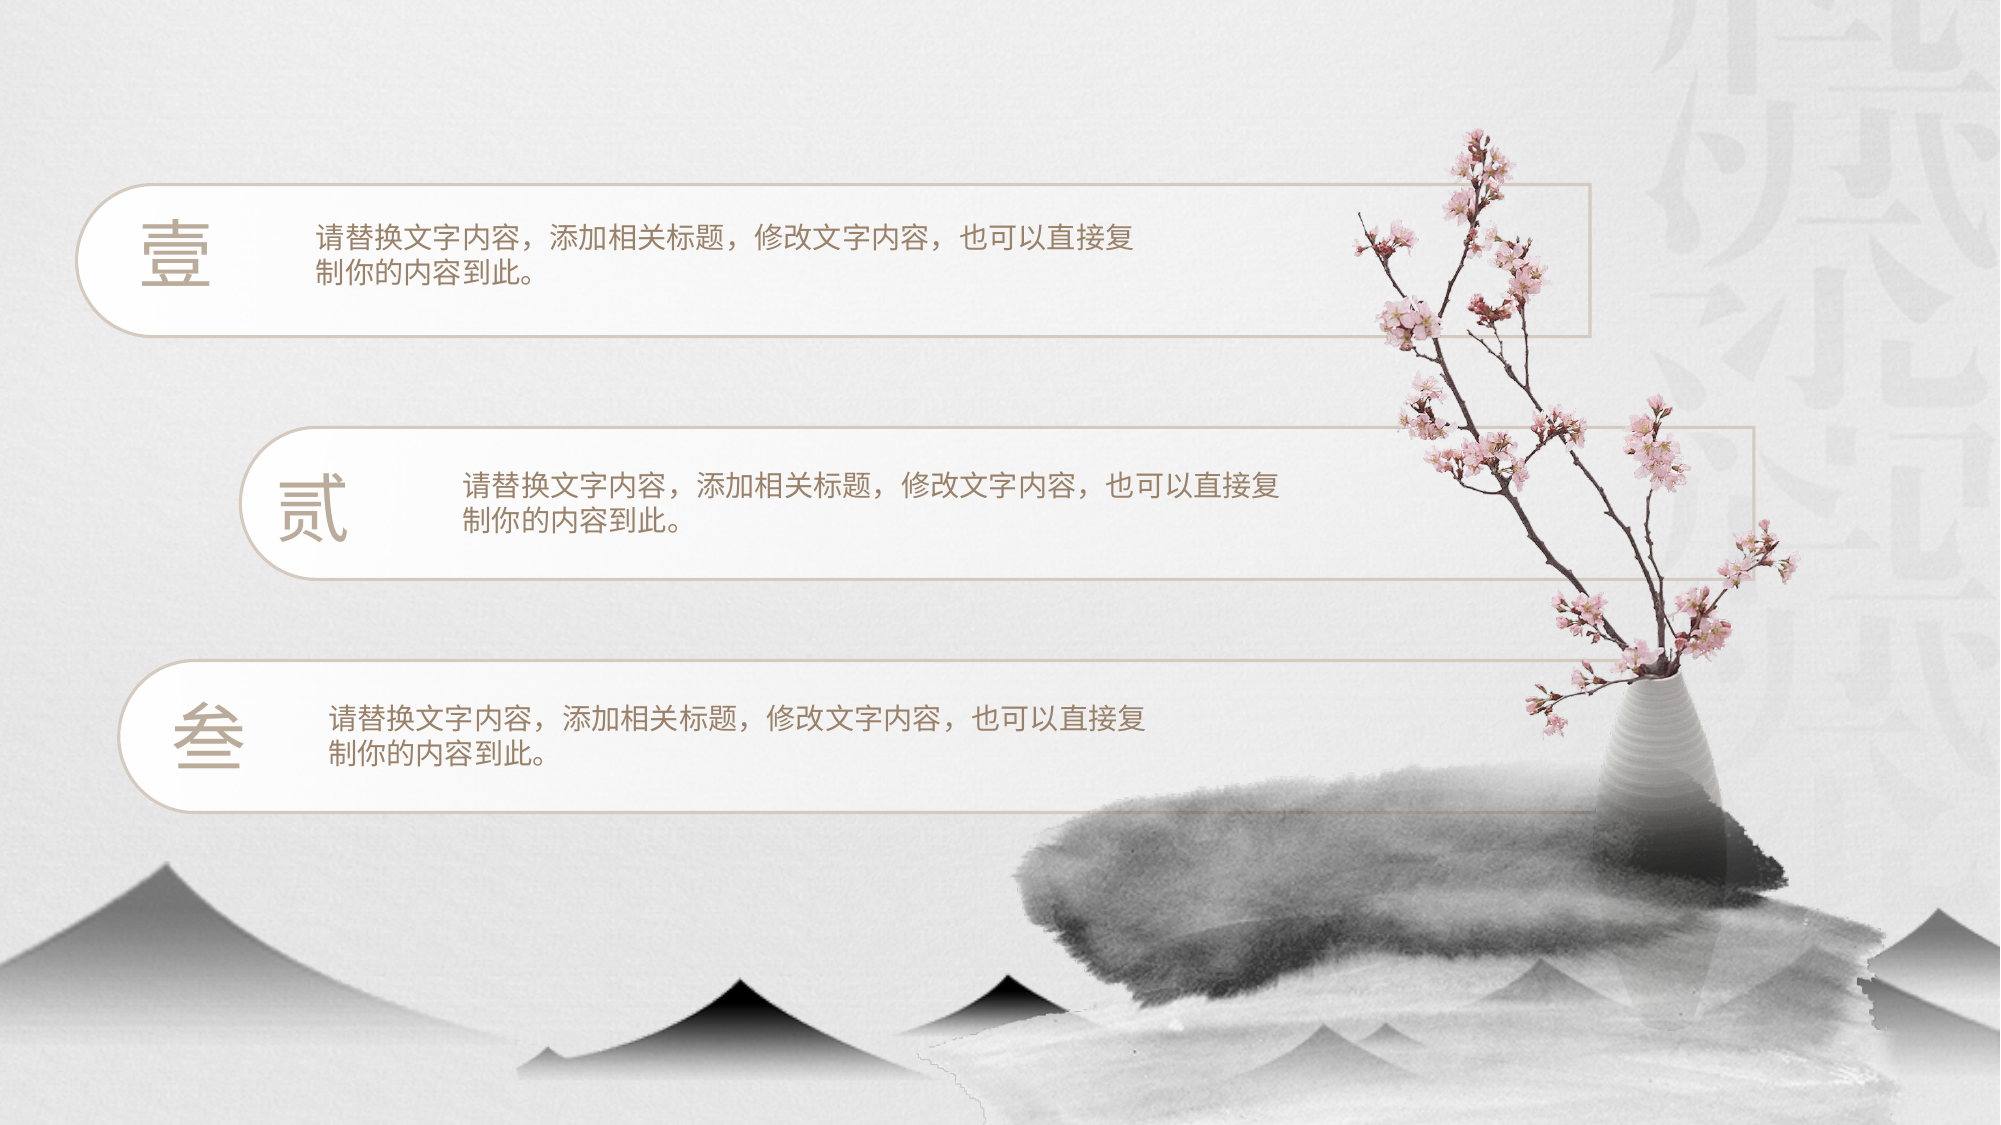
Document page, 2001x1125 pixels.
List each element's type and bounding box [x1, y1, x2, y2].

text_box [240, 427, 1352, 580]
text_box [76, 184, 1352, 337]
text_box [118, 660, 1352, 813]
picture [0, 0, 2000, 1125]
